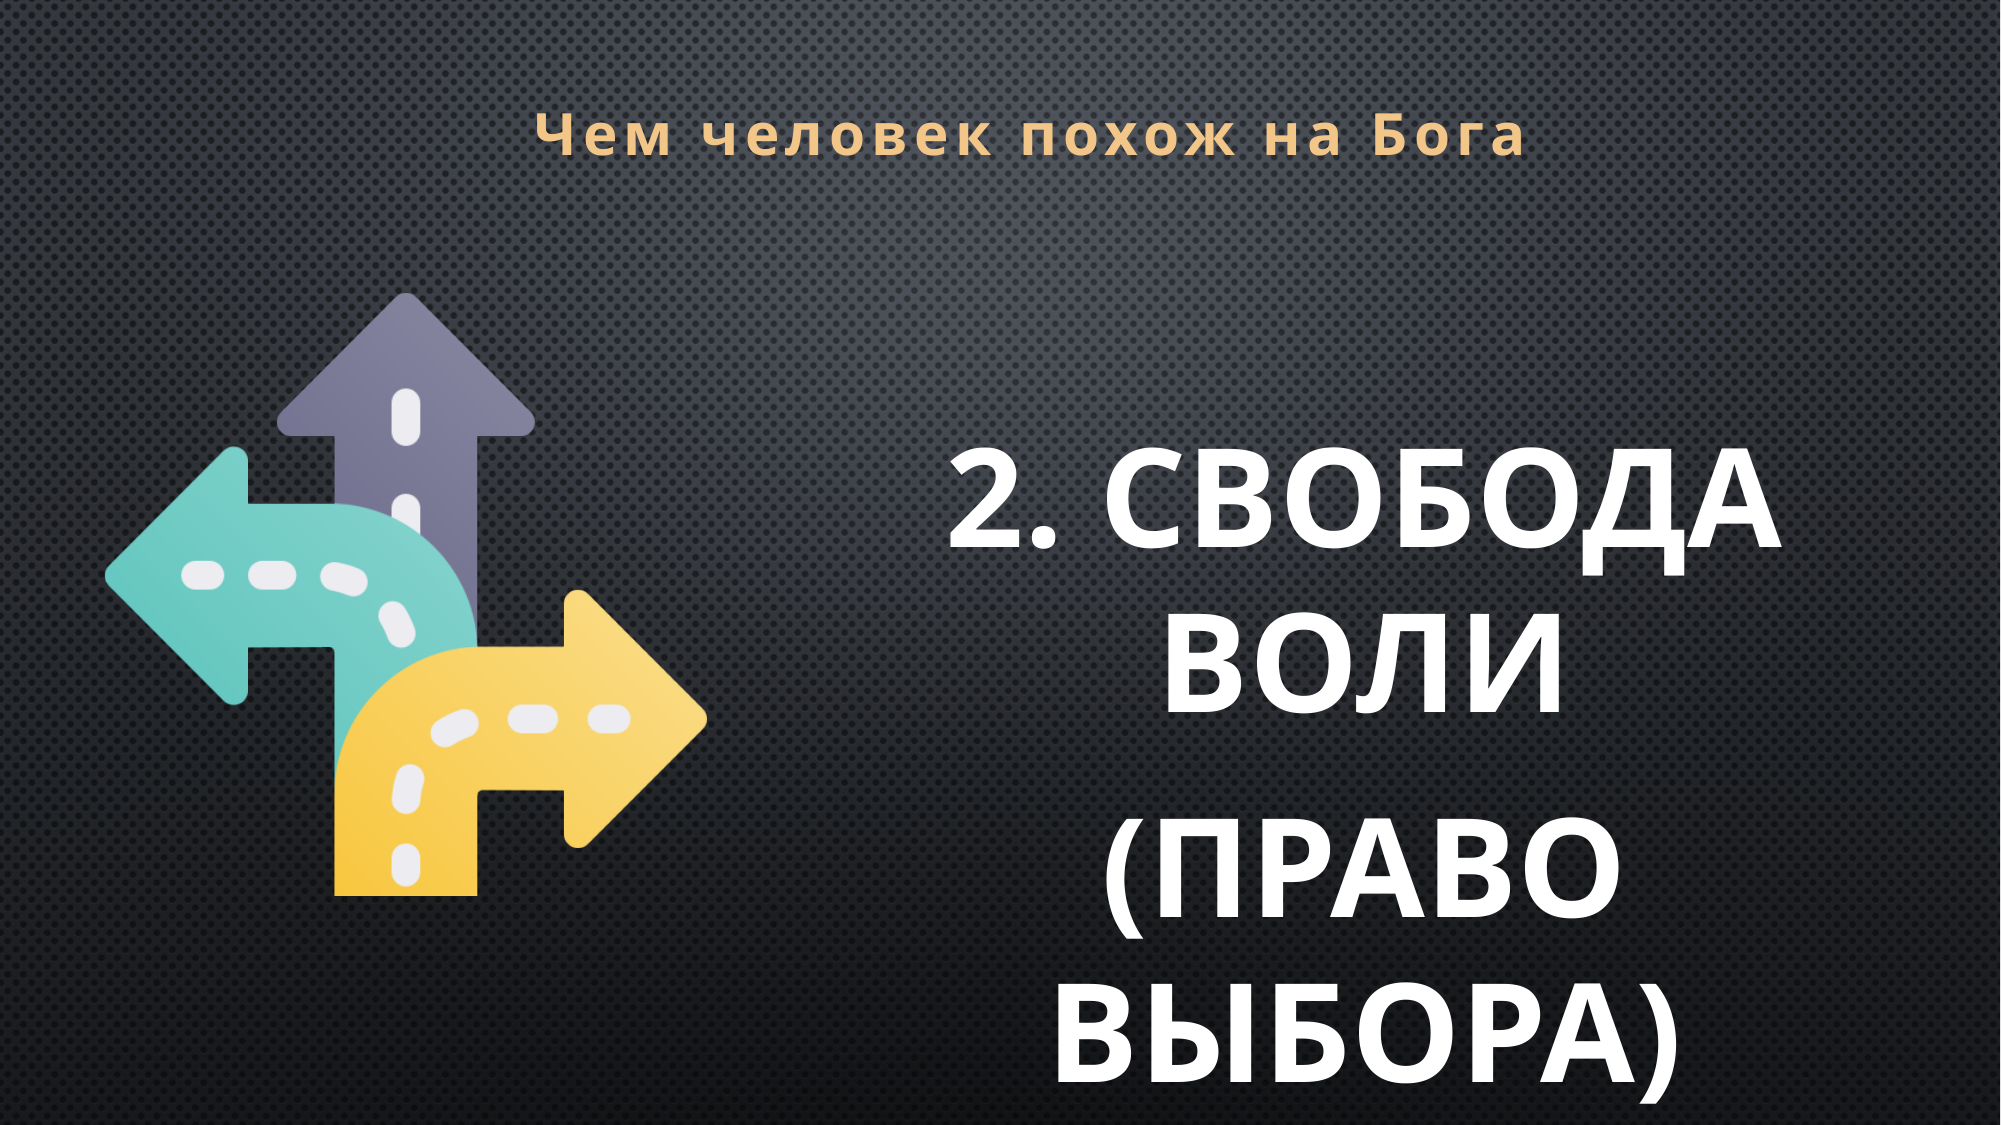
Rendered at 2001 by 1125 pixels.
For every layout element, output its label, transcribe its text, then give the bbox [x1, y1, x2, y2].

picture [99, 288, 712, 901]
subtitle 2. Свобода воли (право выбора) [783, 402, 1946, 657]
text_box Чем человек похож на Бога [405, 89, 1656, 175]
